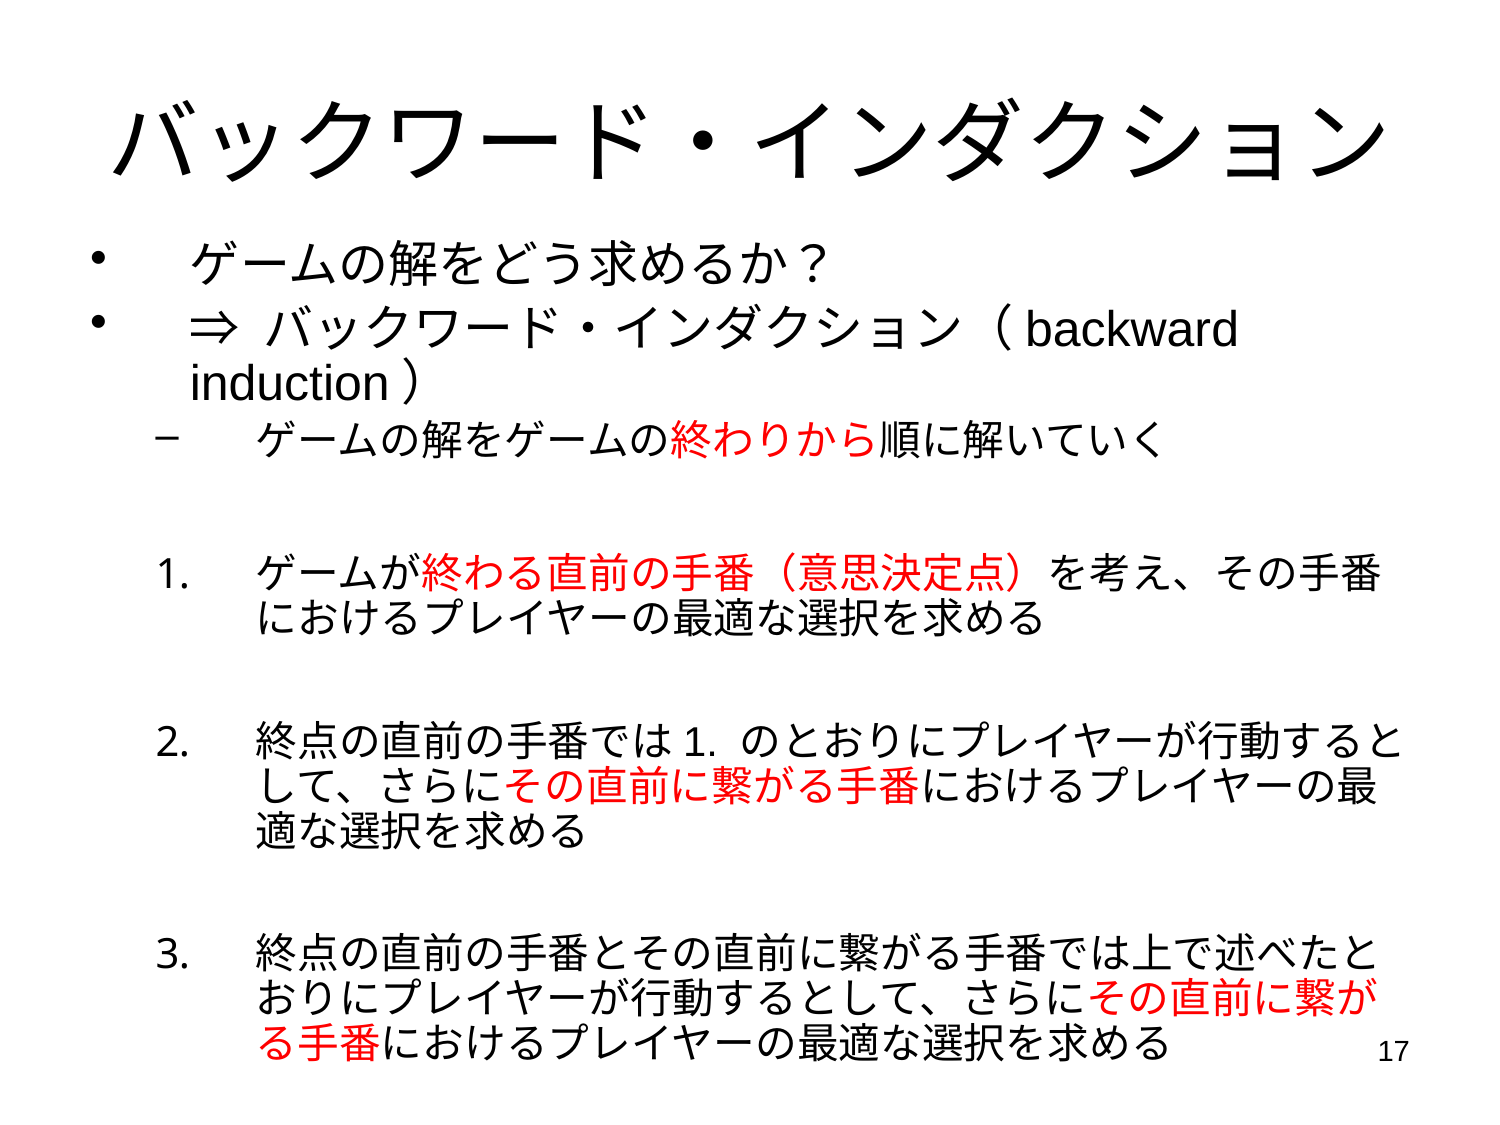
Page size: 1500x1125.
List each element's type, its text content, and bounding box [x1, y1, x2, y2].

list ゲームの解をどう求めるか？ ⇒ バックワード・インダクション（backward induction） ゲームの解をゲームの終わりから順に解いていく ゲームが終わる直前の手番（意思決定点）を考え、その手番におけるプレイヤーの最適な選択を求める 終点の直前の手番では1. のとおりにプレイヤーが行動するとして、さらにその直前に繋がる手番におけるプレイヤーの最適な選択を求める 終点の直前の手番とその直前に繋がる手番では上で述べたとおりにプレイヤーが行動するとして、さらにその直前に繋がる手番におけるプレイヤーの最適な選択を求める 3. を最初の意思決定点（根）まで続ける [75, 231, 1425, 1079]
slide_number 17 [1074, 1024, 1426, 1103]
title バックワード・インダクション [75, 45, 1425, 231]
